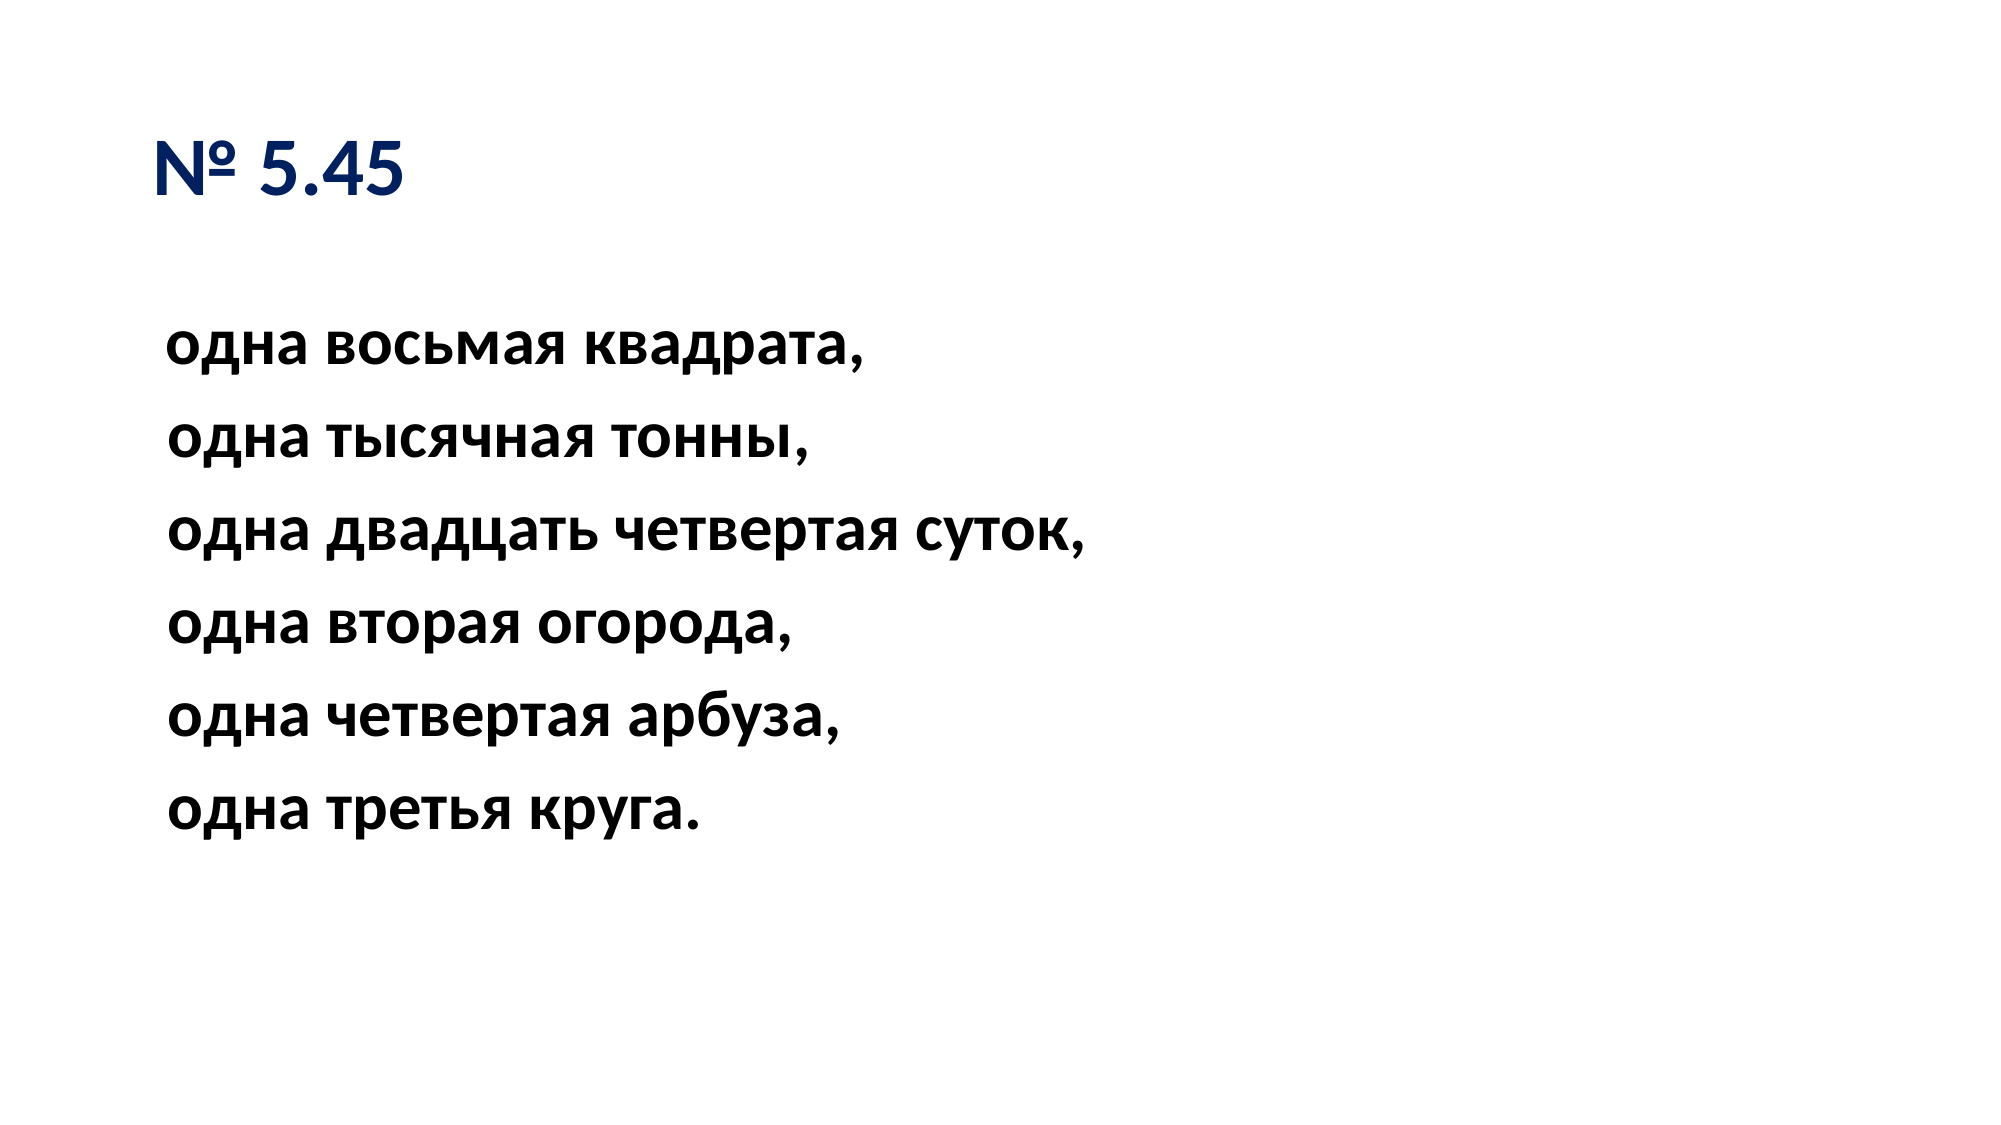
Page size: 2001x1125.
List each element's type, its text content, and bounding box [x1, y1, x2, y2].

list одна восьмая квадрата, одна тысячная тонны, одна двадцать четвертая суток, одна вторая огорода, одна четвертая арбуза, одна третья круга. [137, 299, 1863, 1014]
title № 5.45 [137, 59, 1863, 278]
